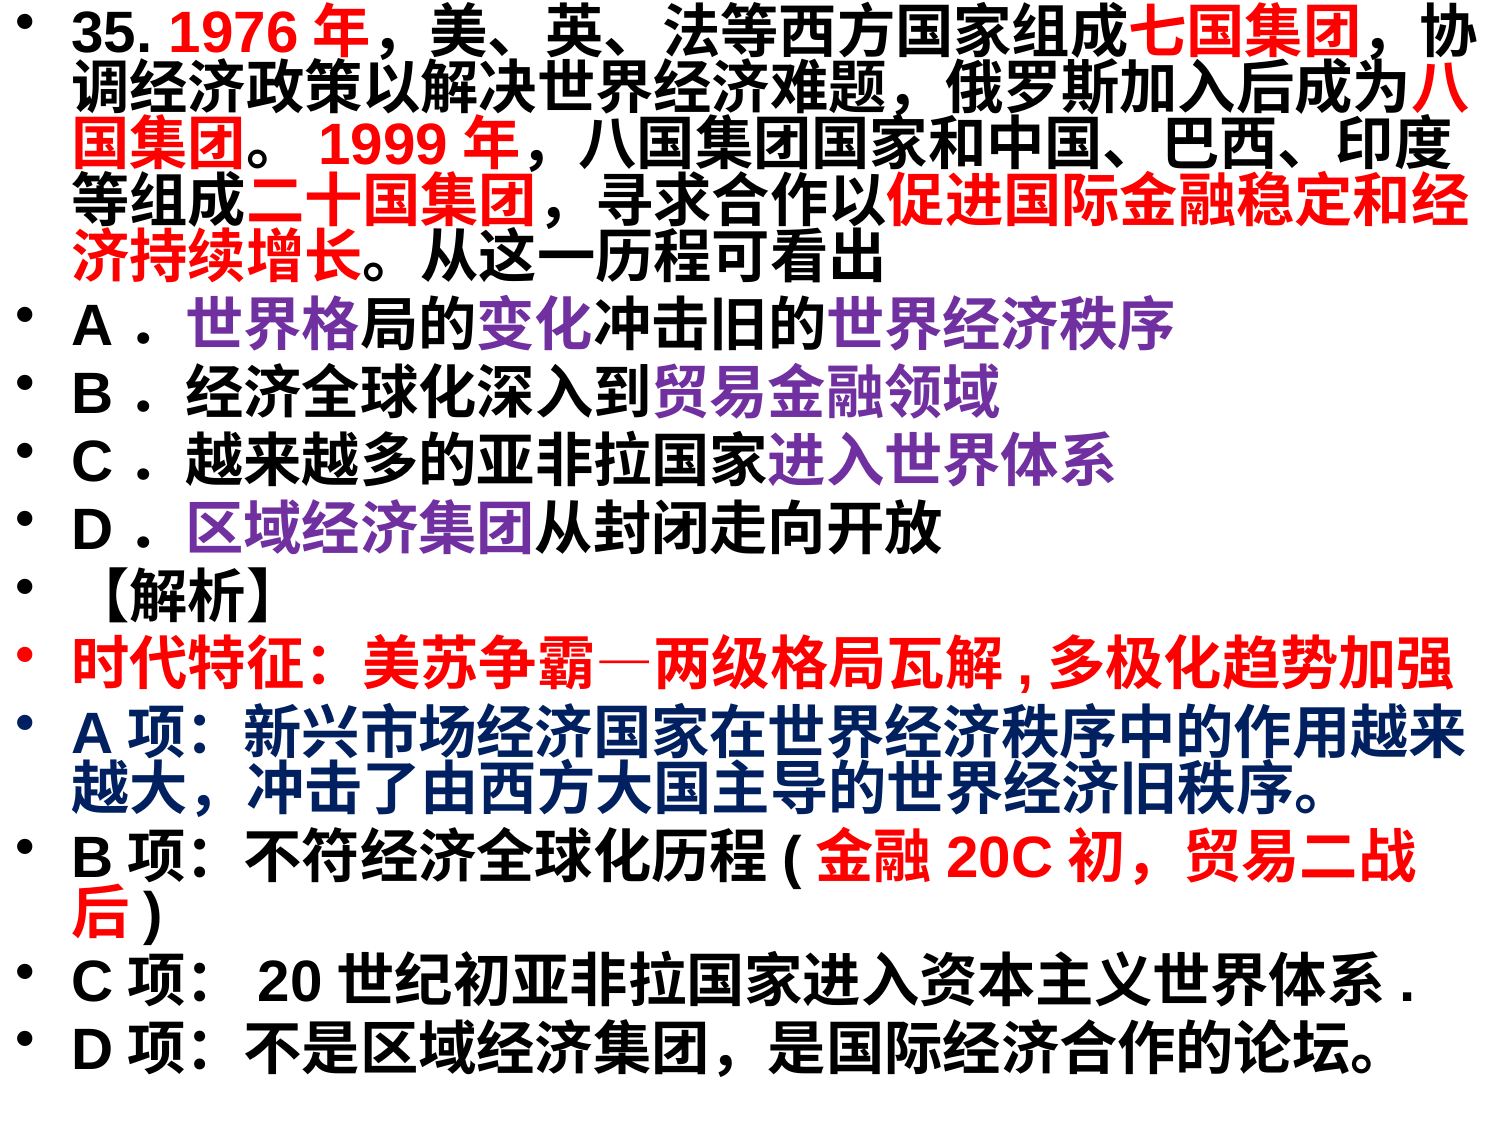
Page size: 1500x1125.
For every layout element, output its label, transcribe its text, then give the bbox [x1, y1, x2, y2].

list 35. 1976年，美、英、法等西方国家组成七国集团，协调经济政策以解决世界经济难题，俄罗斯加入后成为八国集团。1999年，八国集团国家和中国、巴西、印度等组成二十国集团，寻求合作以促进国际金融稳定和经济持续增长。从这一历程可看出 A．世界格局的变化冲击旧的世界经济秩序 B．经济全球化深入到贸易金融领域 C．越来越多的亚非拉国家进入世界体系 D．区域经济集团从封闭走向开放 【解析】 时代特征：美苏争霸—两级格局瓦解,多极化趋势加强 A项：新兴市场经济国家在世界经济秩序中的作用越来越大，冲击了由西方大国主导的世界经济旧秩序。 B项：不符经济全球化历程(金融20C初，贸易二战后) C项：20世纪初亚非拉国家进入资本主义世界体系. D项：不是区域经济集团，是国际经济合作的论坛。 [0, 0, 1500, 1125]
